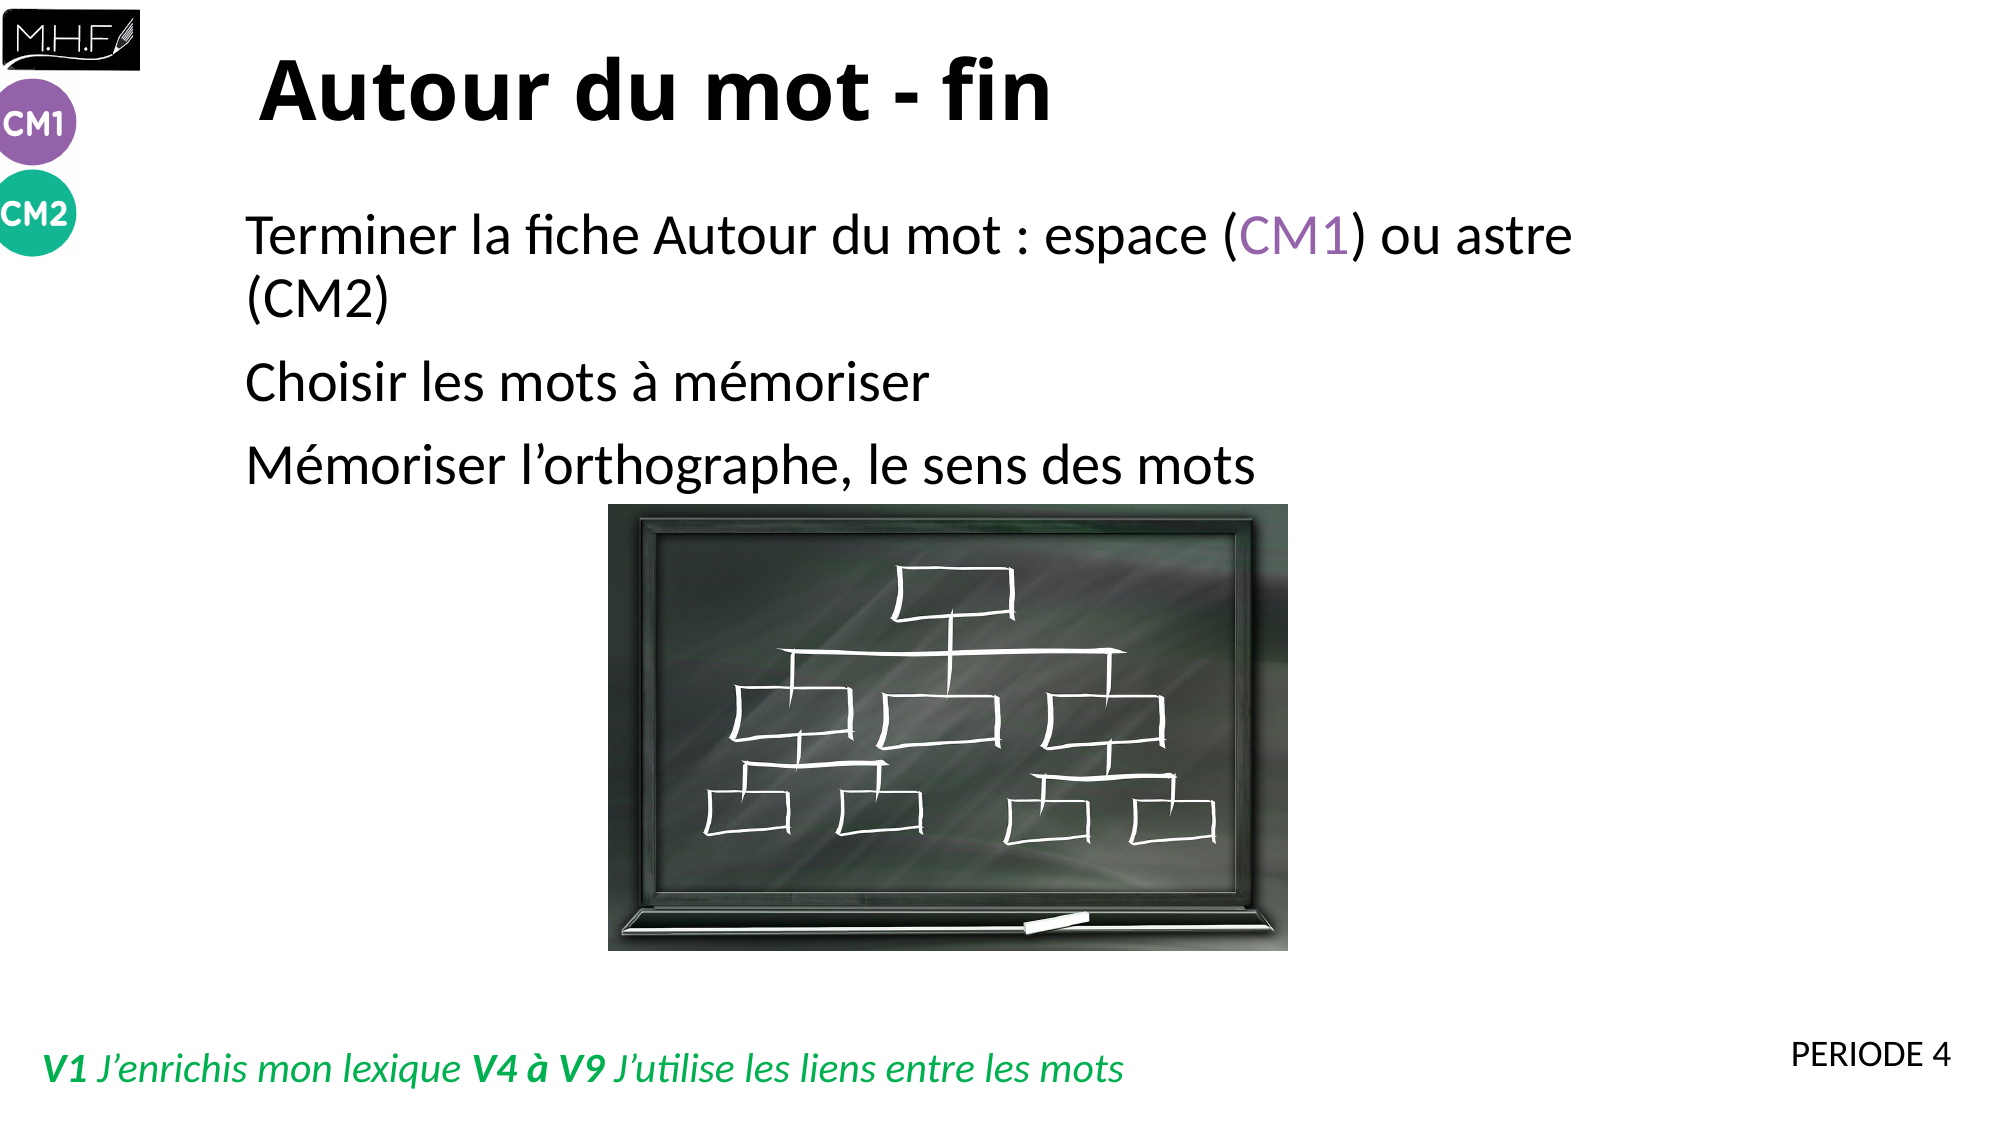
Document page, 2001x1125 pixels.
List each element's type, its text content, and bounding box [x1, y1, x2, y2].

picture [608, 504, 1288, 952]
text_box PERIODE 4 [1373, 1021, 1967, 1082]
picture [0, 7, 140, 259]
text_box V1 J’enrichis mon lexique V4 à V9 J’utilise les liens entre les mots [26, 999, 1373, 1101]
title Autour du mot - fin [244, 20, 1595, 167]
text_box Terminer la fiche Autour du mot : espace (CM1) ou astre (CM2) Choisir les mots à mémoriser Mémoriser l’orthographe, le sens des mots [230, 196, 1603, 950]
